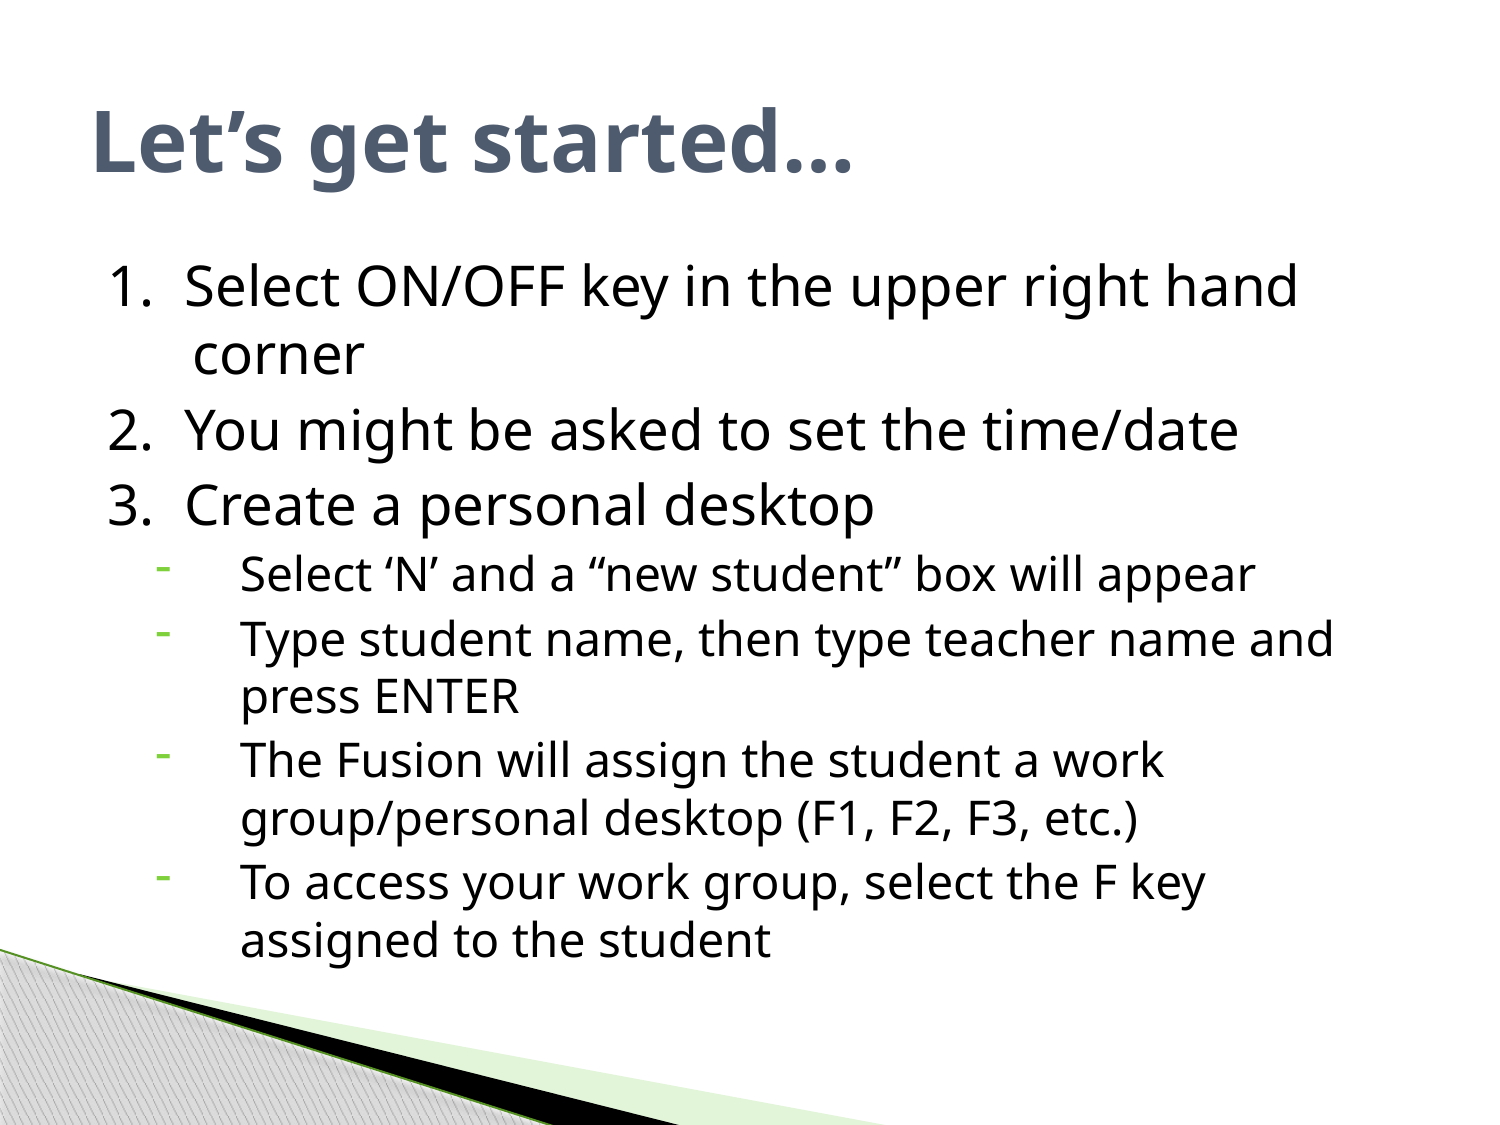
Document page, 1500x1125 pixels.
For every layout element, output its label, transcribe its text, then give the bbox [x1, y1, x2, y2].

title Let’s get started… [75, 45, 1425, 233]
list 1. Select ON/OFF key in the upper right hand corner 2. You might be asked to set the time/date 3. Create a personal desktop Select ‘N’ and a “new student” box will appear Type student name, then type teacher name and press ENTER The Fusion will assign the student a work group/personal desktop (F1, F2, F3, etc.) To access your work group, select the F key assigned to the student [75, 243, 1425, 986]
